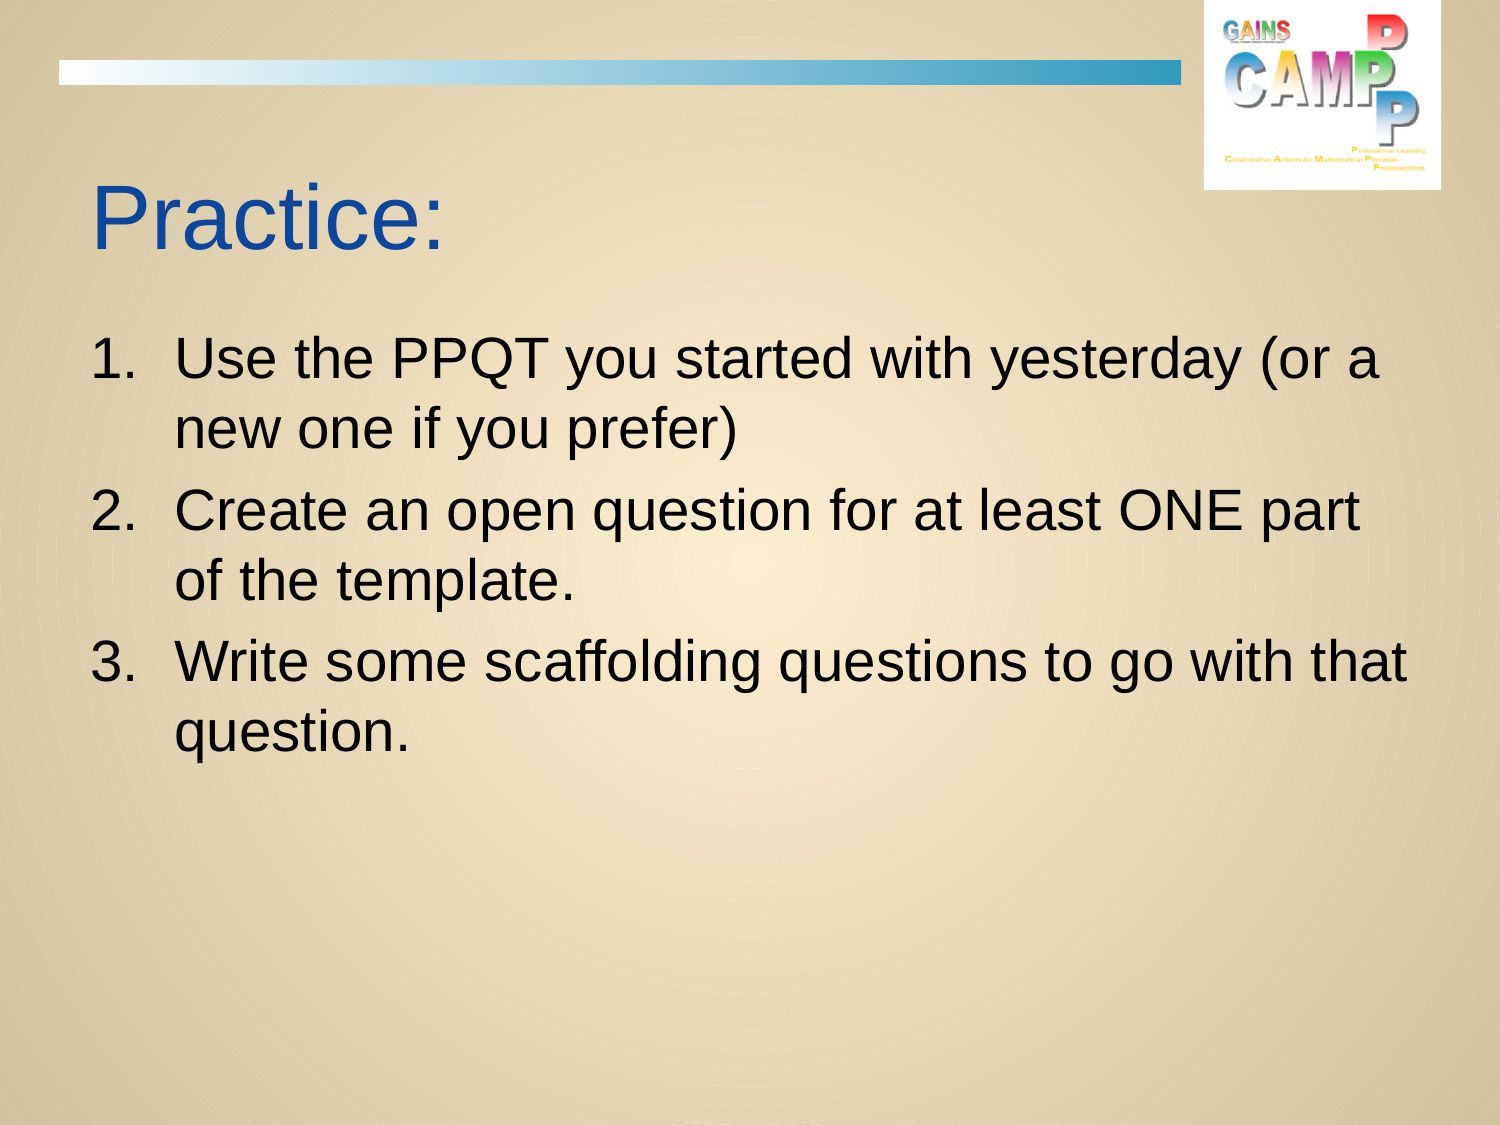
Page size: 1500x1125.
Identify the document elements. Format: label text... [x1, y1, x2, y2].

picture [1204, 0, 1442, 190]
list Use the PPQT you started with yesterday (or a new one if you prefer) Create an open question for at least ONE part of the template. Write some scaffolding questions to go with that question. [74, 312, 1426, 1088]
title Practice: [74, 124, 1426, 301]
